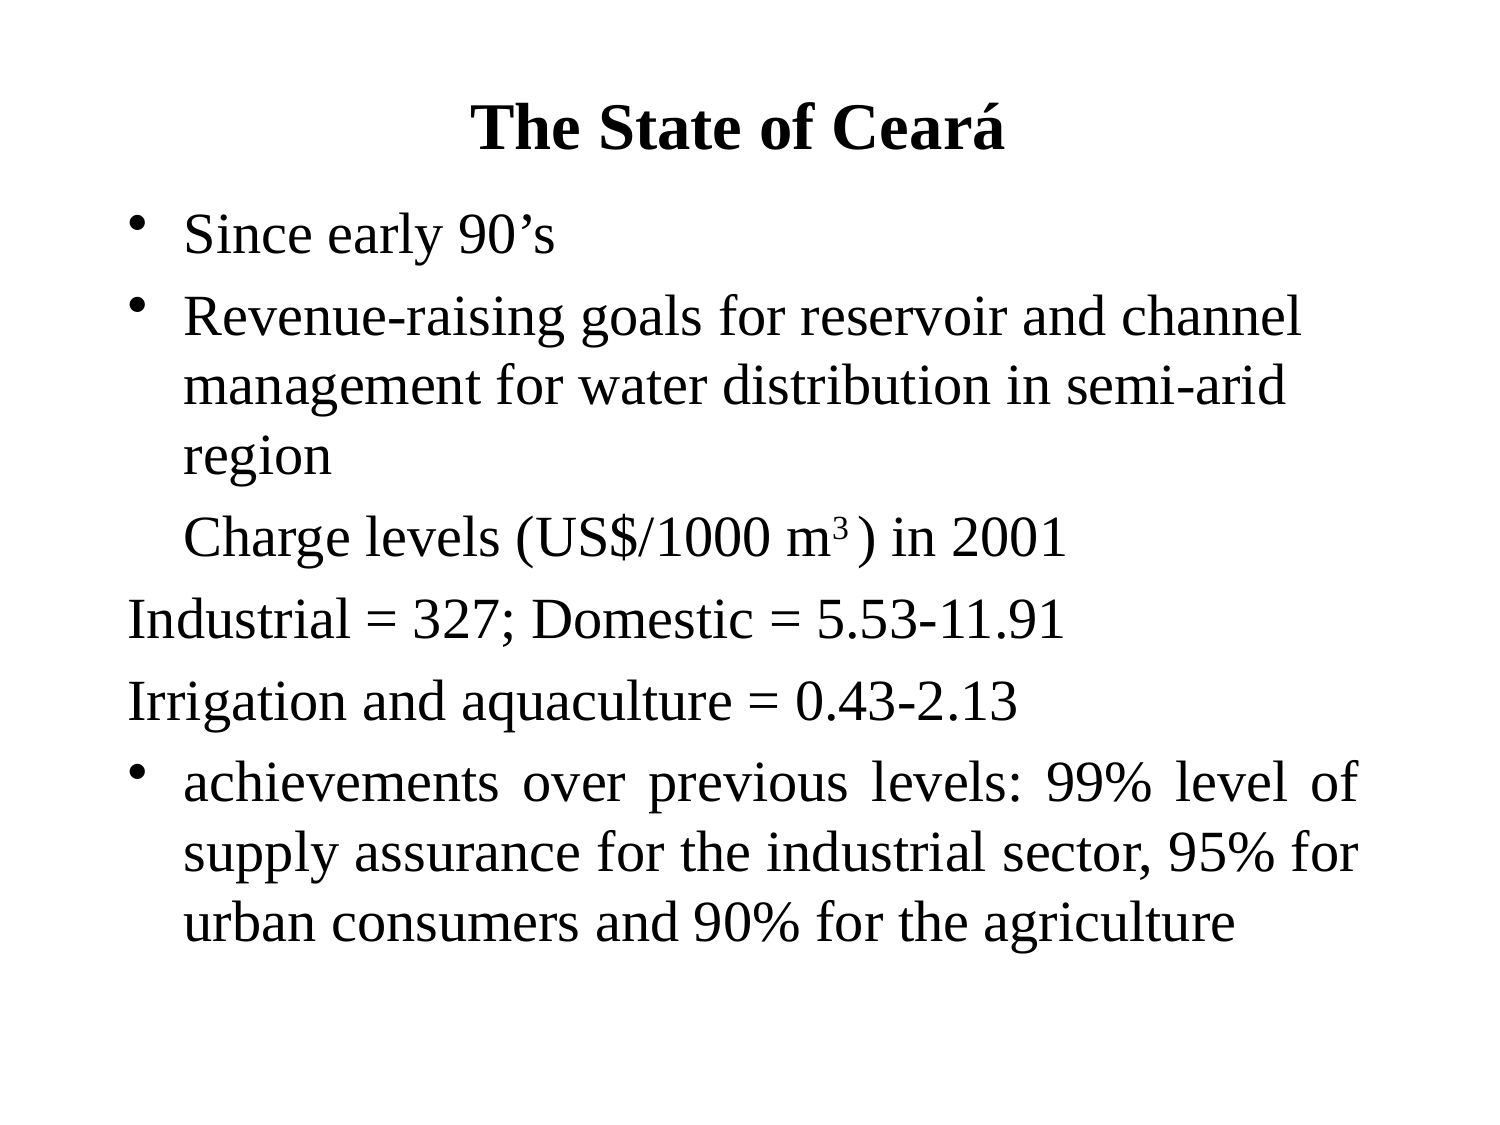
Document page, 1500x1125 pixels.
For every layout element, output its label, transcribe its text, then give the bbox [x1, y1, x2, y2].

list Since early 90’s Revenue-raising goals for reservoir and channel management for water distribution in semi-arid region Charge levels (US$/1000 m3 ) in 2001 Industrial = 327; Domestic = 5.53-11.91 Irrigation and aquaculture = 0.43-2.13 achievements over previous levels: 99% level of supply assurance for the industrial sector, 95% for urban consumers and 90% for the agriculture [112, 187, 1376, 1001]
title The State of Ceará [112, 49, 1388, 176]
